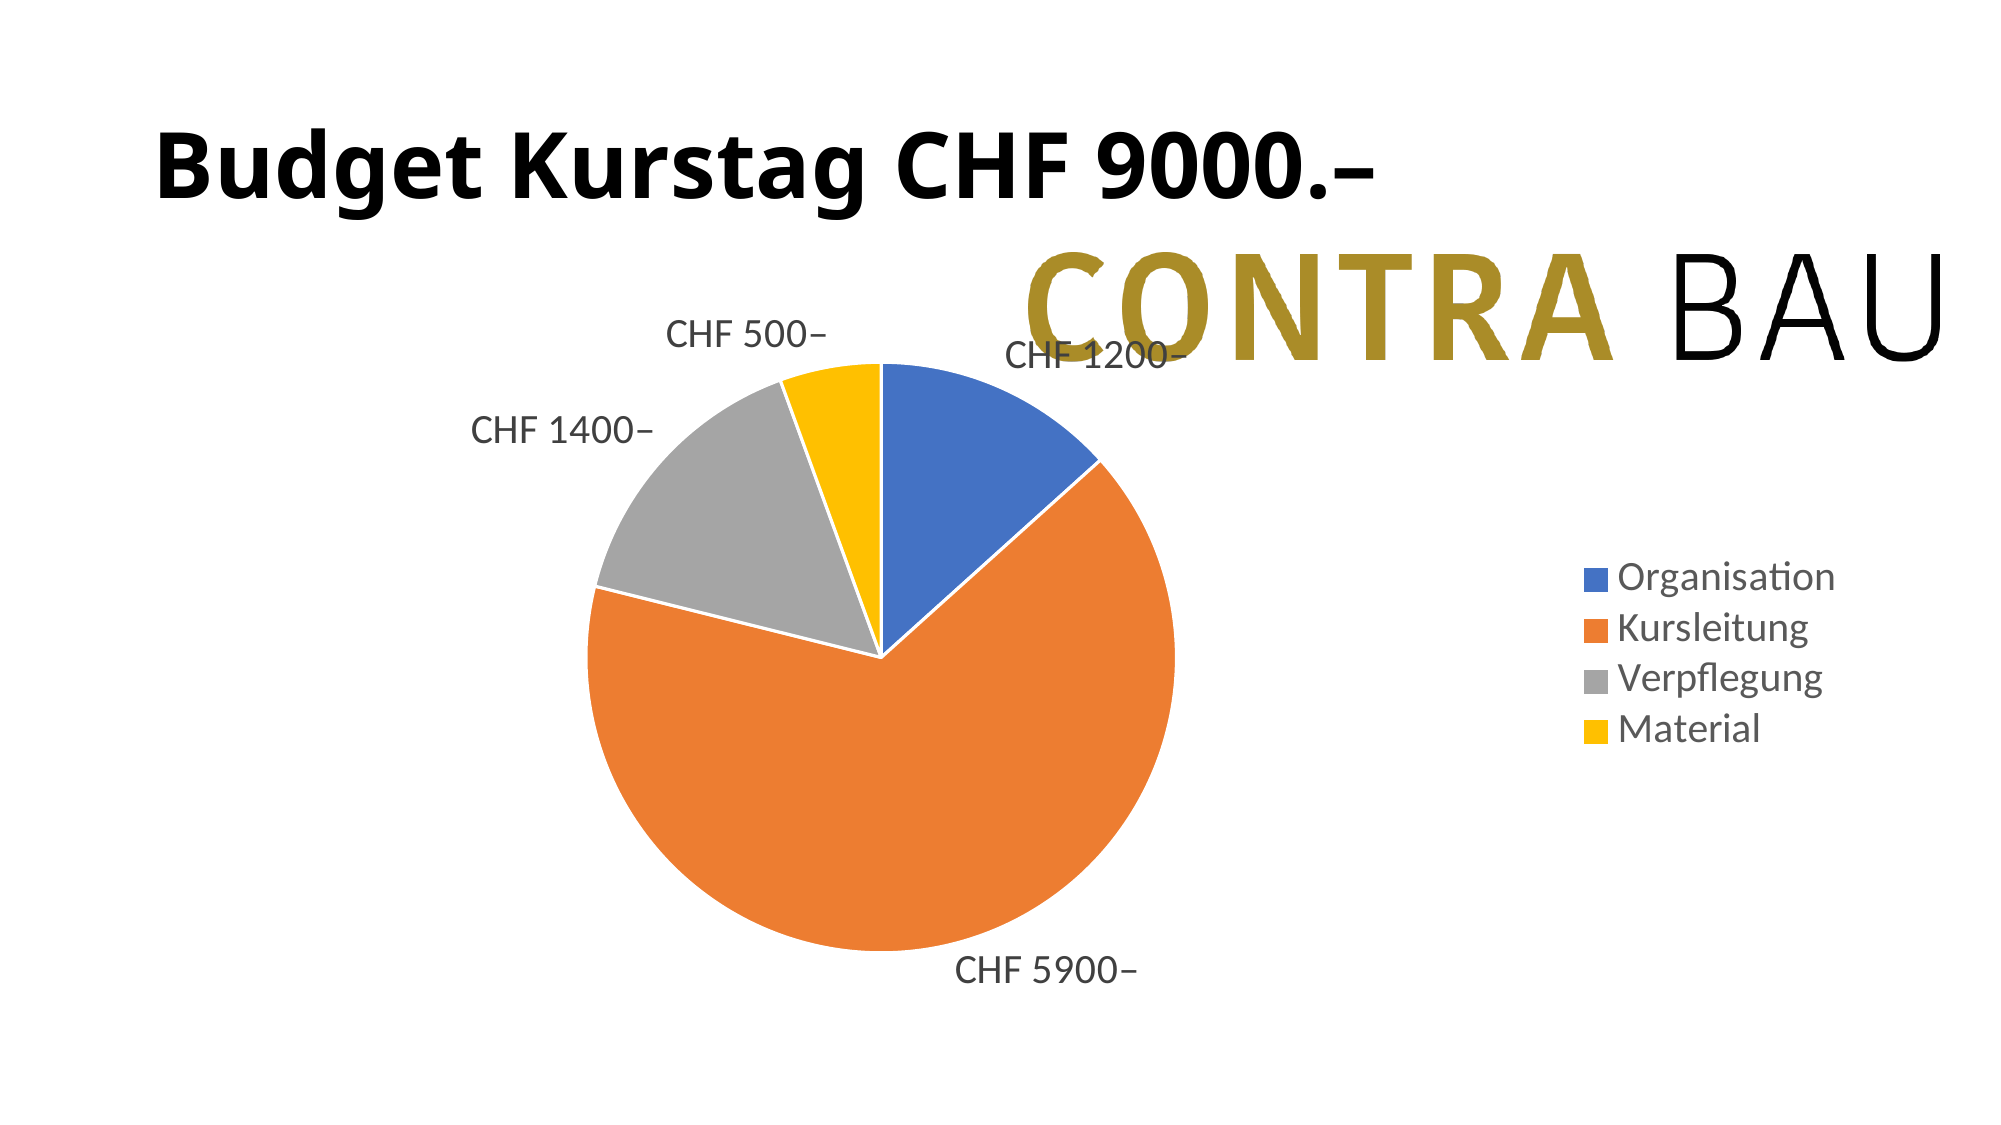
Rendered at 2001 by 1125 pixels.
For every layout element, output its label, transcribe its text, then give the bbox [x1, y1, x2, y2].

picture [989, 158, 1980, 455]
title Budget Kurstag CHF 9000.– [137, 59, 1863, 278]
chart [137, 299, 1863, 1014]
